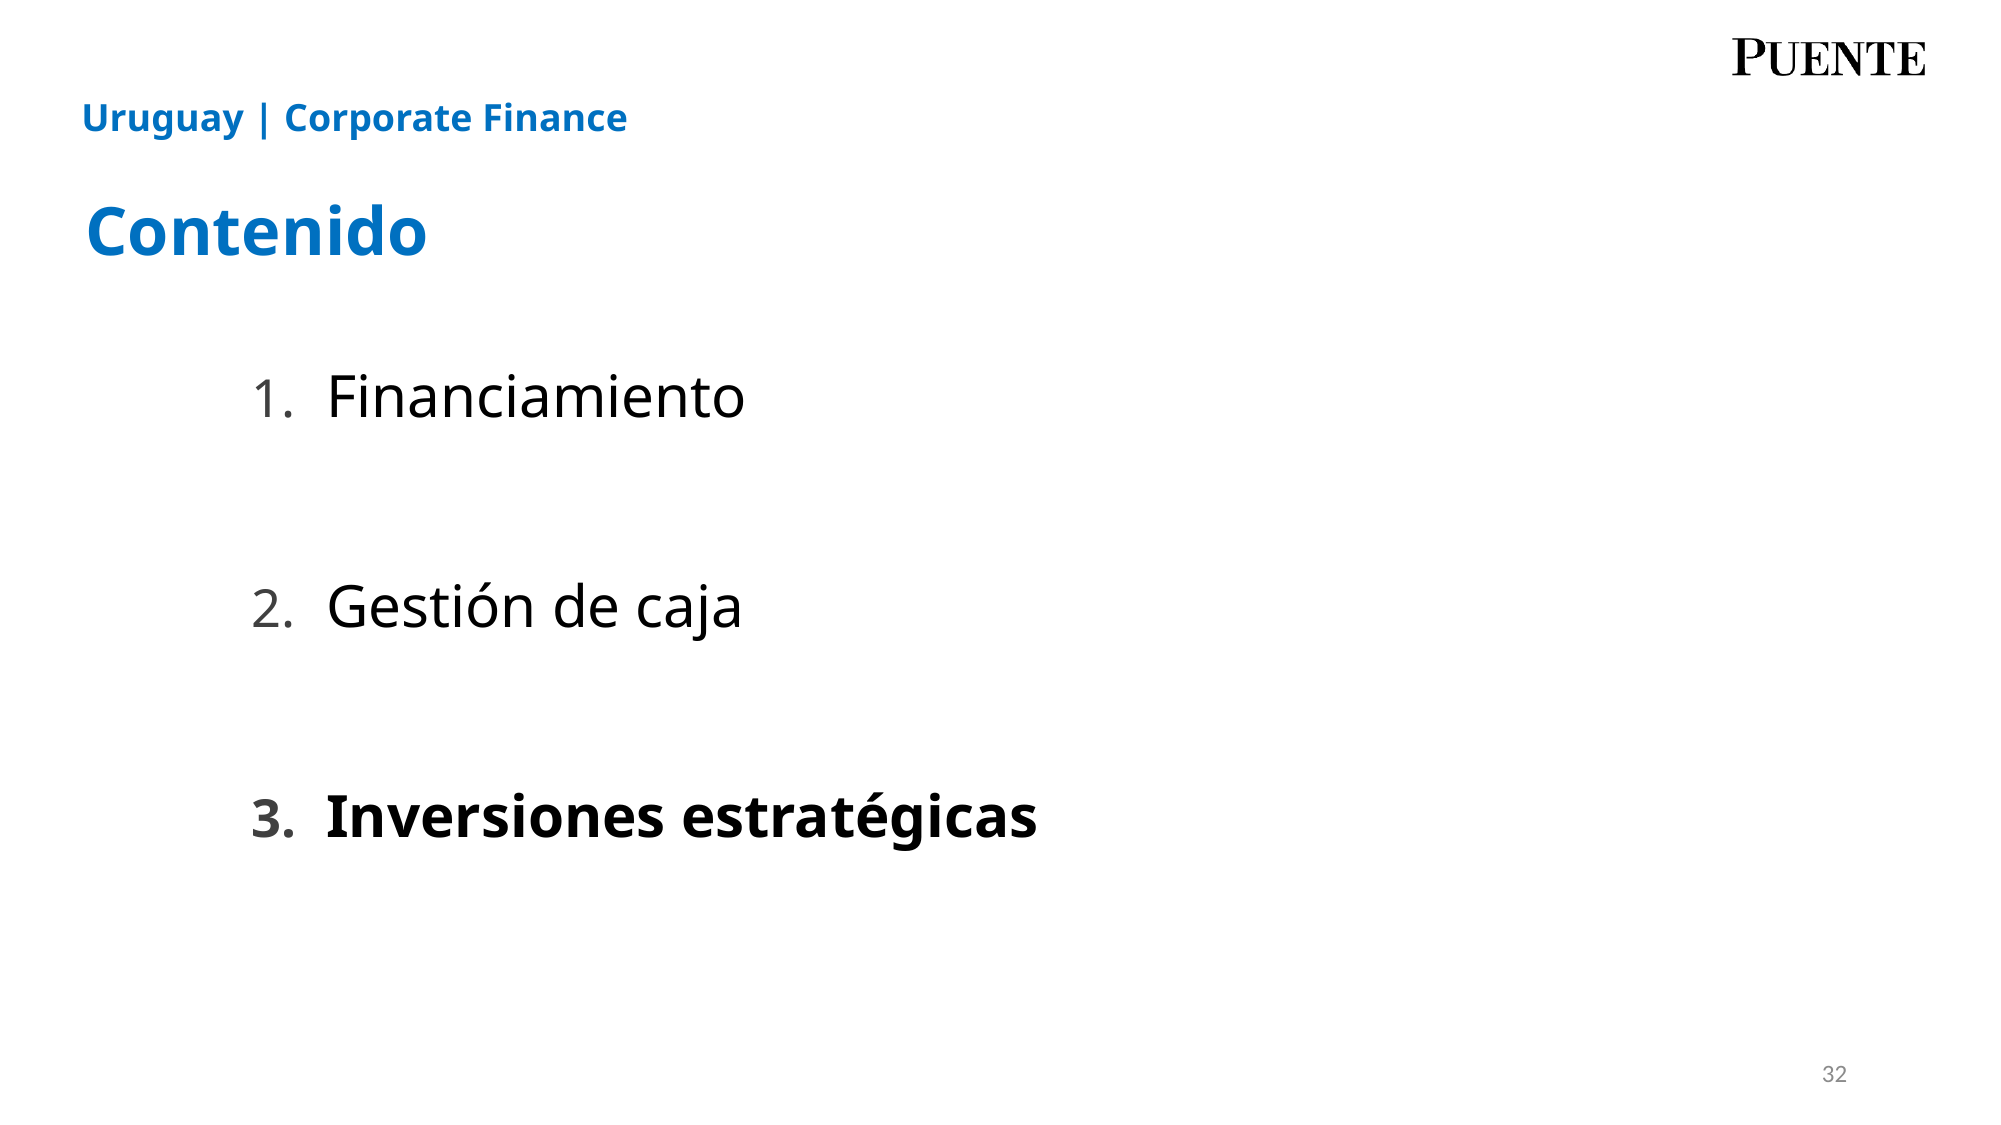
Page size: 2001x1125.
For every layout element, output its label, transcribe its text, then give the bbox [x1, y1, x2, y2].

slide_number 32 [1412, 1042, 1863, 1103]
text_box Financiamiento Gestión de caja Inversiones estratégicas [236, 316, 1830, 977]
picture [1722, 29, 1937, 87]
text_box Uruguay | Corporate Finance [70, 92, 1447, 139]
text_box Contenido [83, 187, 1414, 269]
